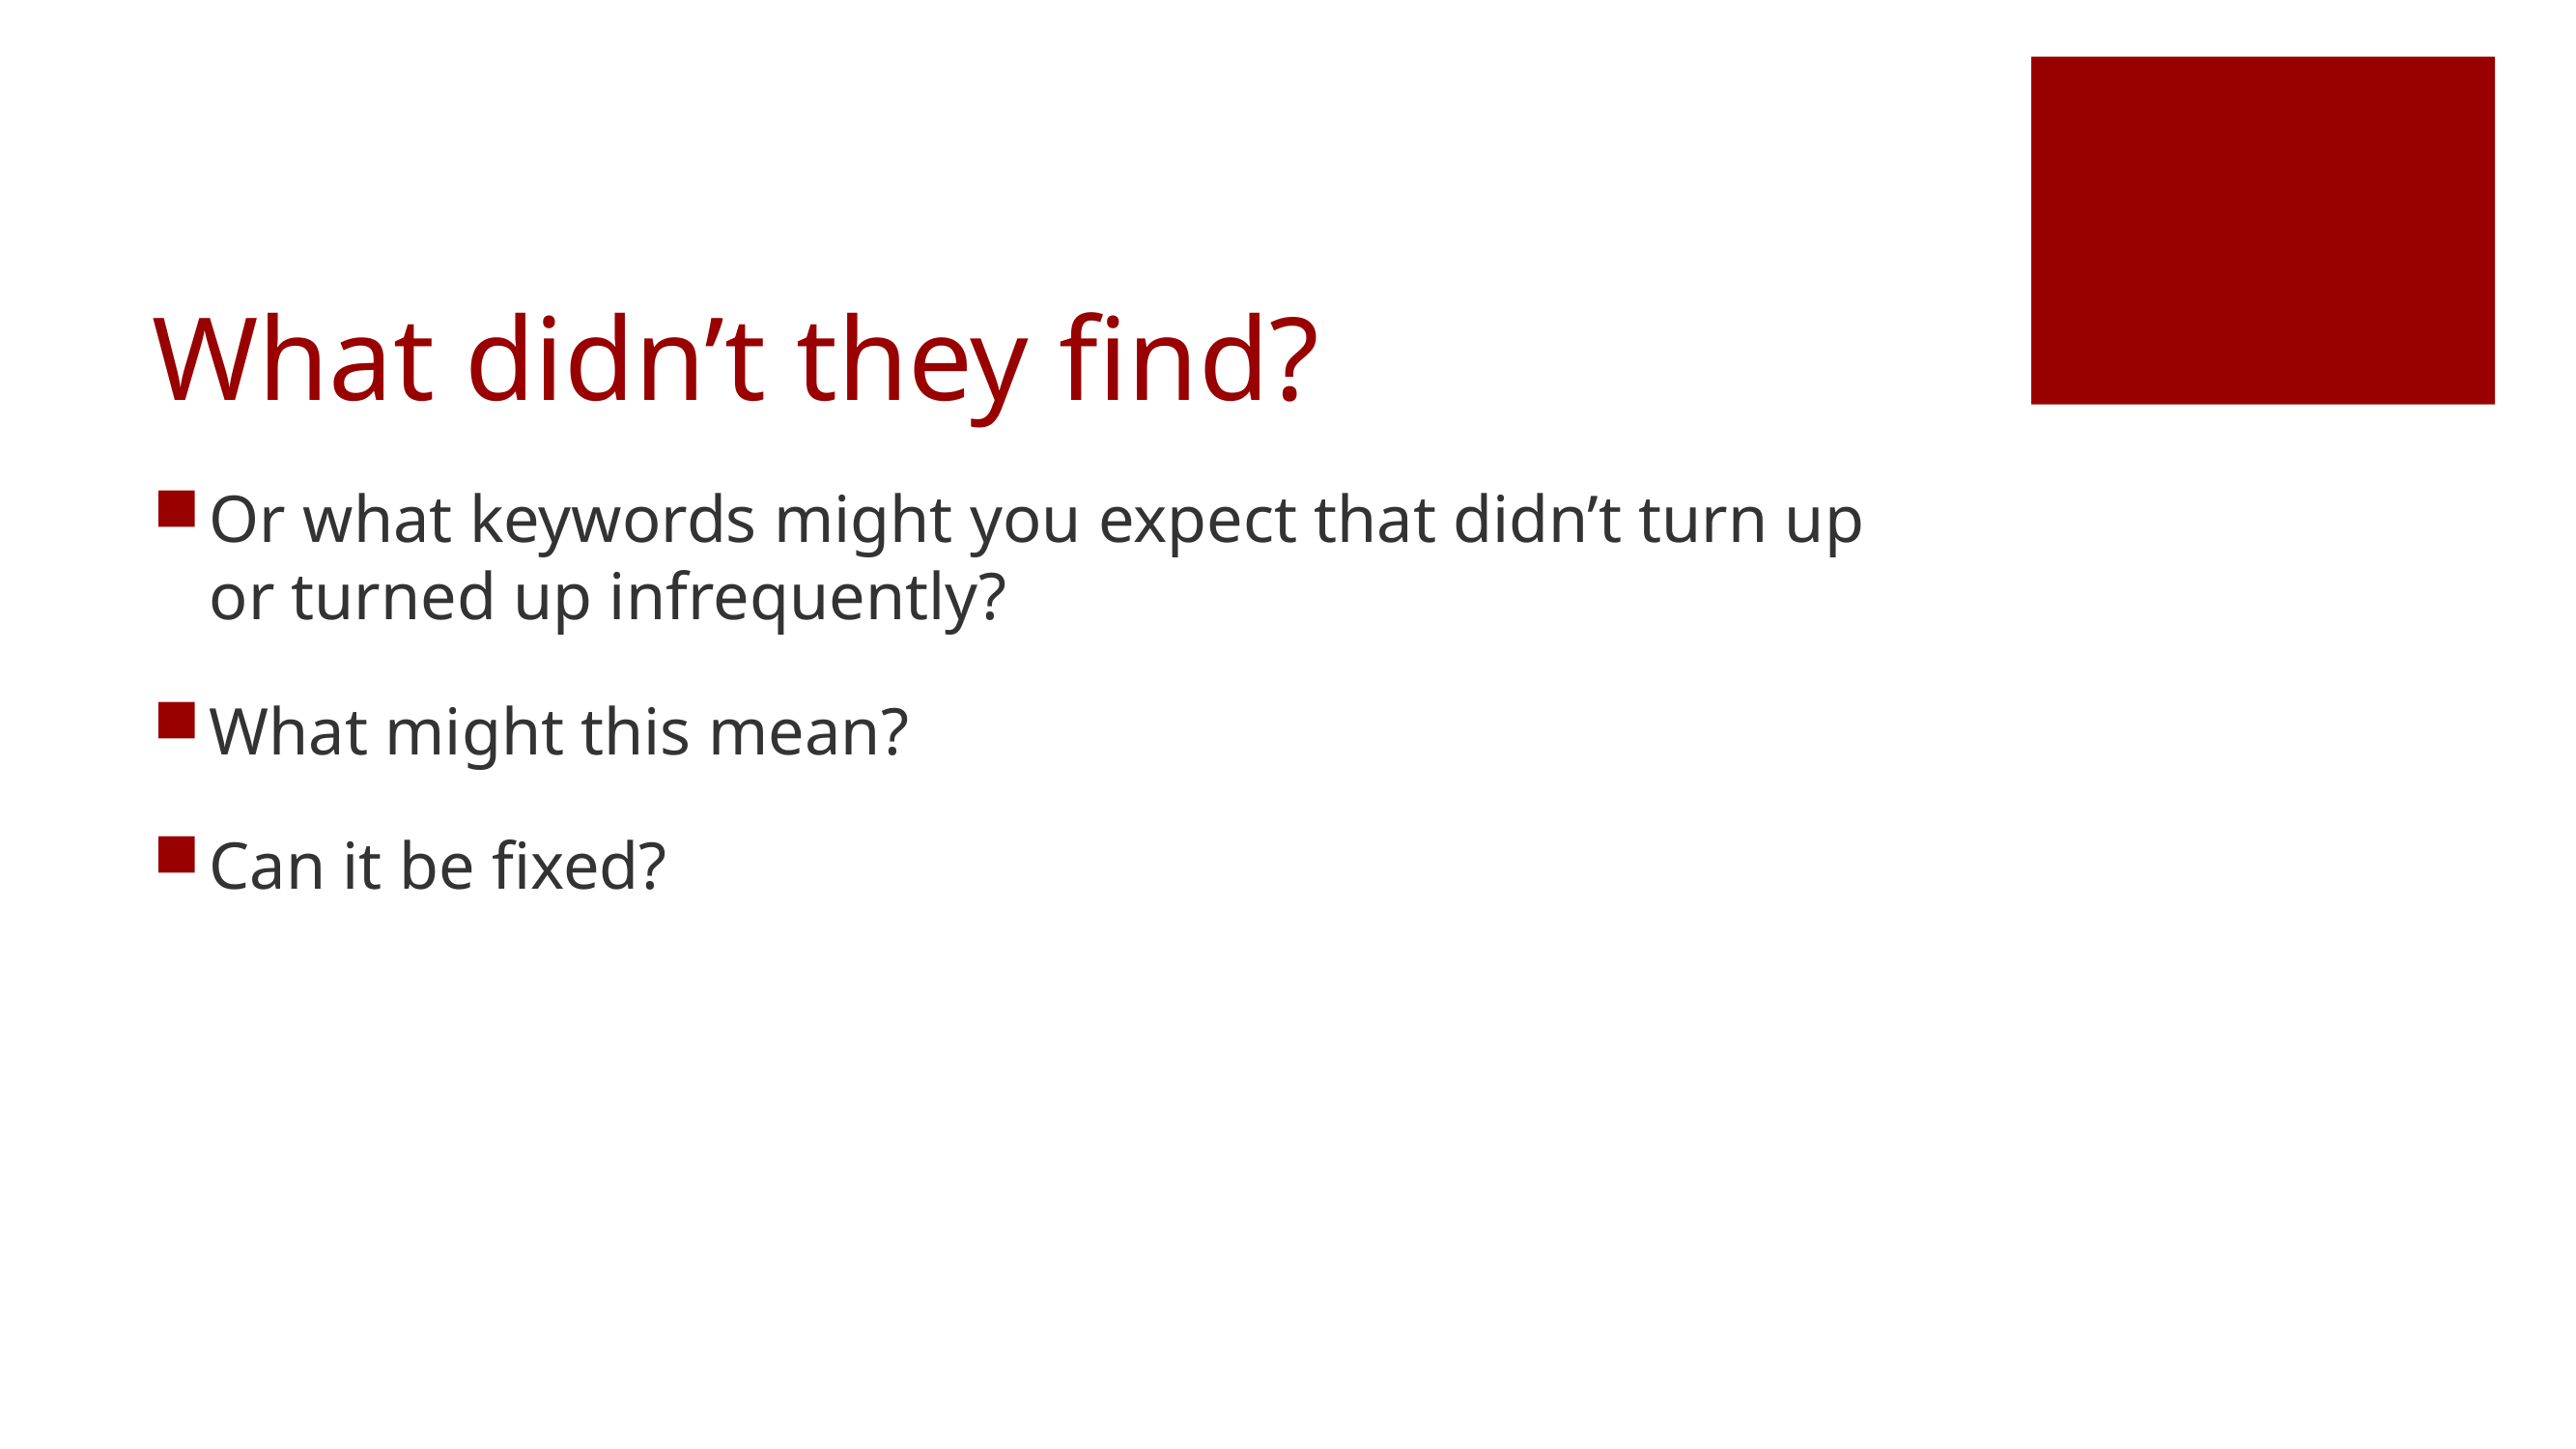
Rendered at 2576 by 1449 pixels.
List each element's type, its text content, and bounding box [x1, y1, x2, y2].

list Or what keywords might you expect that didn’t turn up or turned up infrequently? What might this mean? Can it be fixed? [128, 467, 1963, 1294]
title What didn’t they find? [128, 193, 1963, 435]
